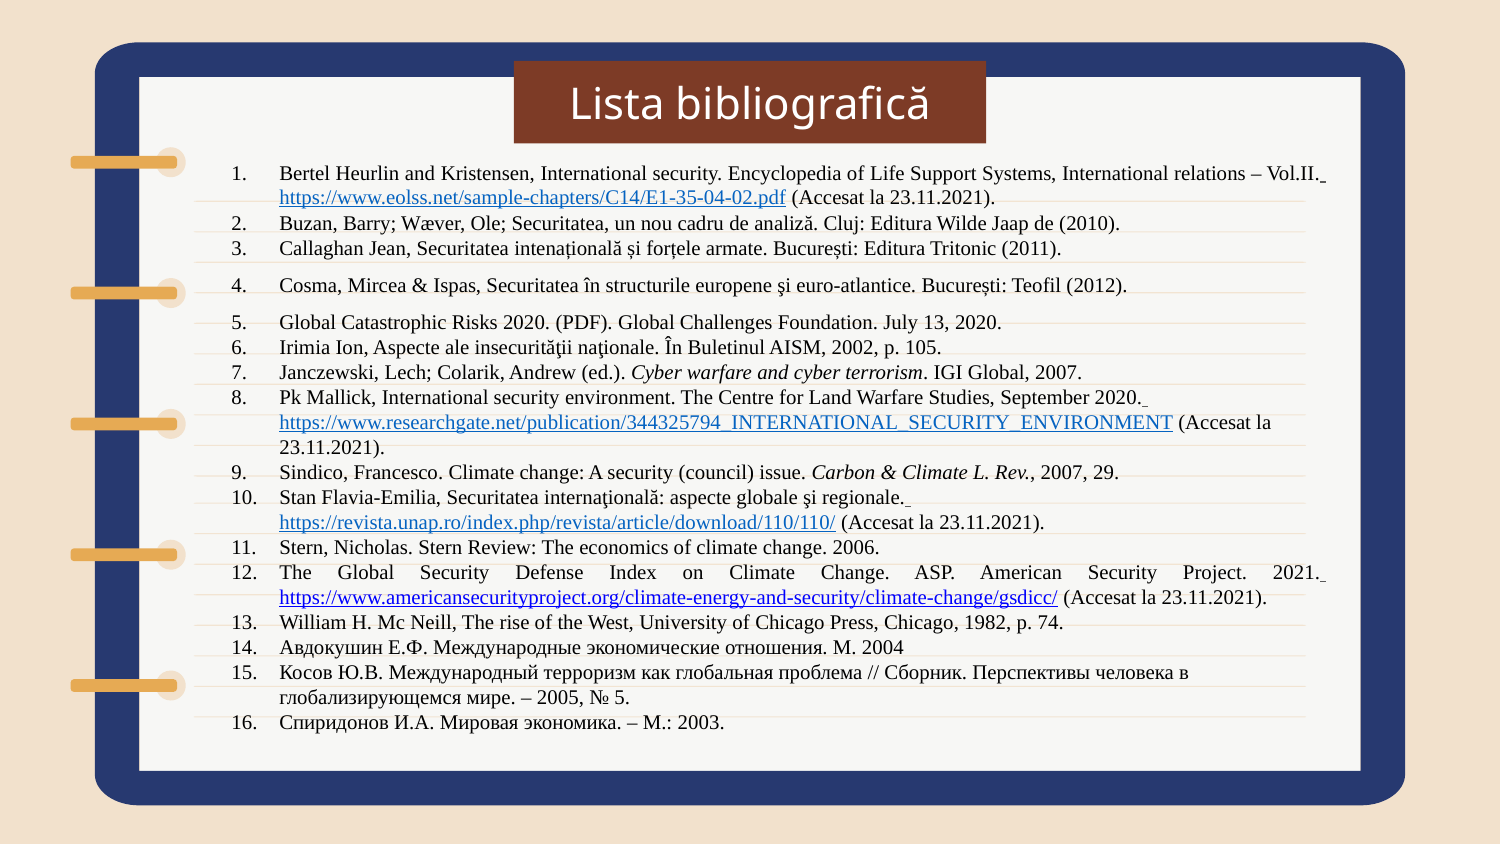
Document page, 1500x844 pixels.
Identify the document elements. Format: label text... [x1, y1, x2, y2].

text_box Bertel Heurlin and Kristensen, International security. Encyclopedia of Life Support Systems, International relations – Vol.II. https://www.eolss.net/sample-chapters/C14/E1-35-04-02.pdf (Accesat la 23.11.2021). Buzan, Barry; Wæver, Ole; Securitatea, un nou cadru de analiză. Cluj: Editura Wilde Jaap de (2010). Callaghan Jean, Securitatea intenațională și forțele armate. București: Editura Tritonic (2011). Cosma, Mircea & Ispas, Securitatea în structurile europene şi euro-atlantice. București: Teofil (2012). Global Catastrophic Risks 2020. (PDF). Global Challenges Foundation. July 13, 2020. Irimia Ion, Aspecte ale insecurităţii naţionale. În Buletinul AISM, 2002, p. 105. Janczewski, Lech; Colarik, Andrew (ed.). Cyber warfare and cyber terrorism. IGI Global, 2007. Pk Mallick, International security environment. The Centre for Land Warfare Studies, September 2020. https://www.researchgate.net/publication/344325794_INTERNATIONAL_SECURITY_ENVIRONMENT (Accesat la 23.11.2021). Sindico, Francesco. Climate change: A security (council) issue. Carbon & Climate L. Rev., 2007, 29. Stan Flavia-Emilia, Securitatea internaţională: aspecte globale şi regionale. https://revista.unap.ro/index.php/revista/article/download/110/110/ (Accesat la 23.11.2021). Stern, Nicholas. Stern Review: The economics of climate change. 2006. The Global Security Defense Index on Climate Change. ASP. American Security Project. 2021. https://www.americansecurityproject.org/climate-energy-and-security/climate-change/gsdicc/ (Accesat la 23.11.2021). William H. Mc Neill, The rise of the West, University of Chicago Press, Chicago, 1982, p. 74. Авдокушин Е.Ф. Международные экономические отношения. М. 2004 Косов Ю.В. Международный терроризм как глобальная проблема // Сборник. Перспективы человека в глобализирующемся мире. – 2005, № 5. Спиридонов И.А. Мировая экономика. – М.: 2003. [189, 144, 1341, 749]
text_box Lista bibliografică [513, 60, 987, 144]
